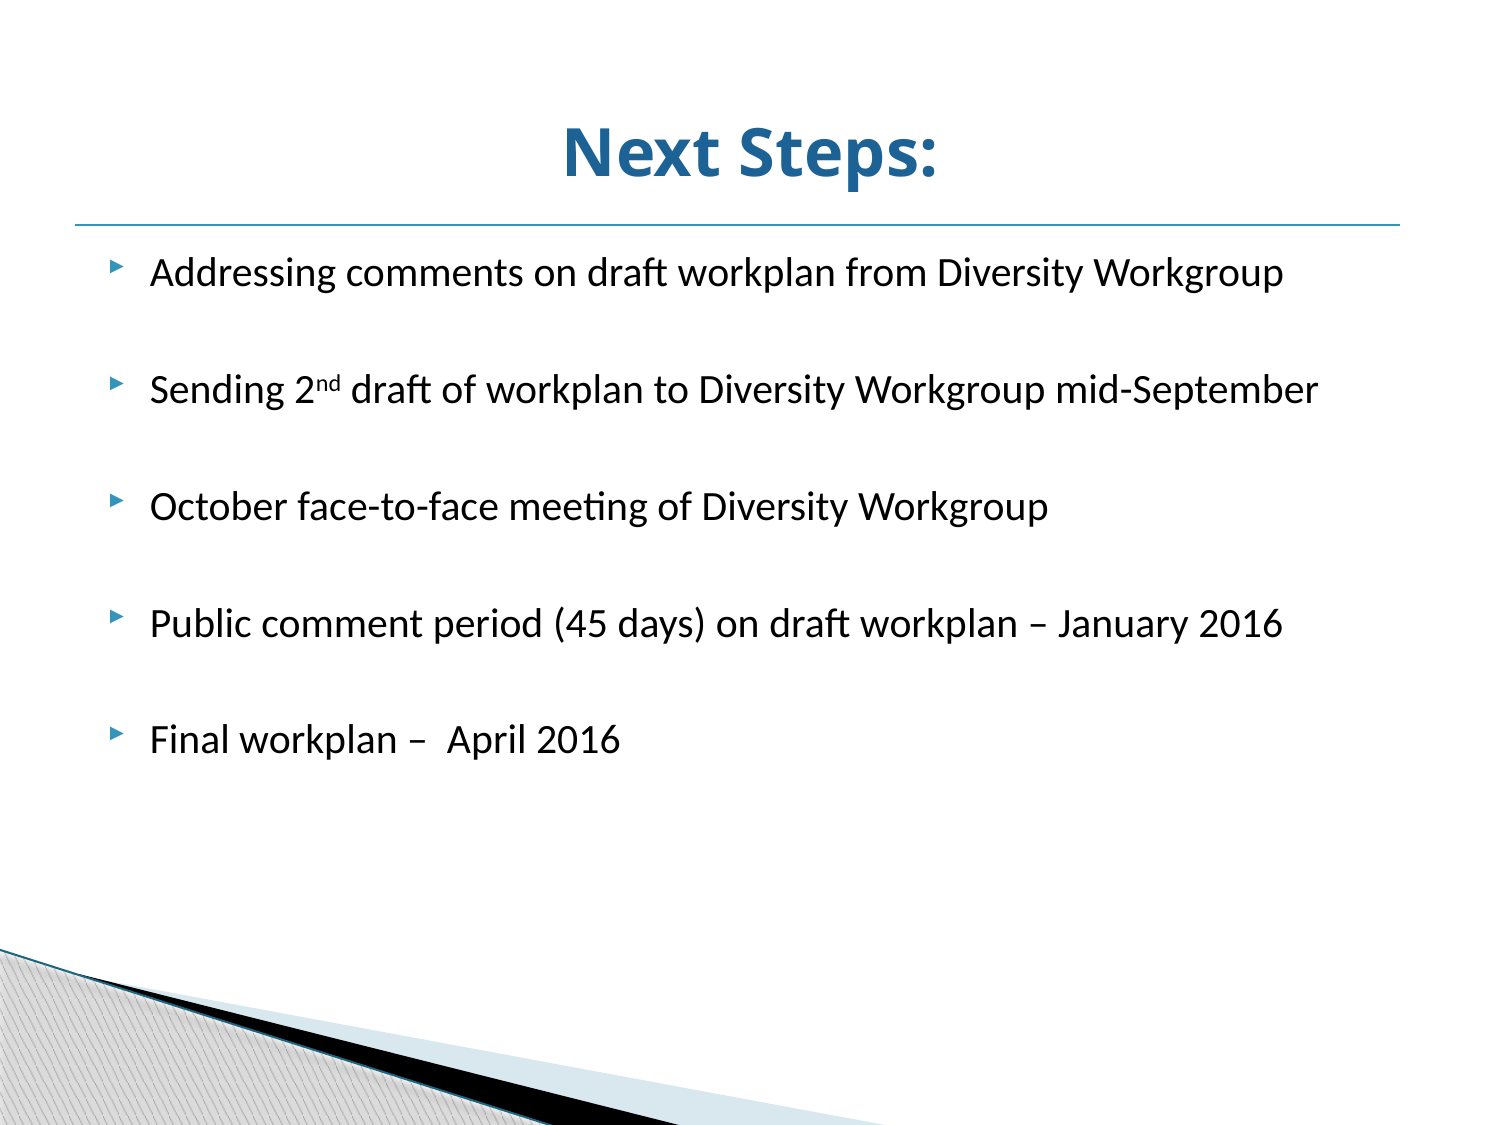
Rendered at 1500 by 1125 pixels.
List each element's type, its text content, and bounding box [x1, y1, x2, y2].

list Addressing comments on draft workplan from Diversity Workgroup Sending 2nd draft of workplan to Diversity Workgroup mid-September October face-to-face meeting of Diversity Workgroup Public comment period (45 days) on draft workplan – January 2016 Final workplan – April 2016 [75, 237, 1450, 875]
title Next Steps: [75, 72, 1425, 228]
